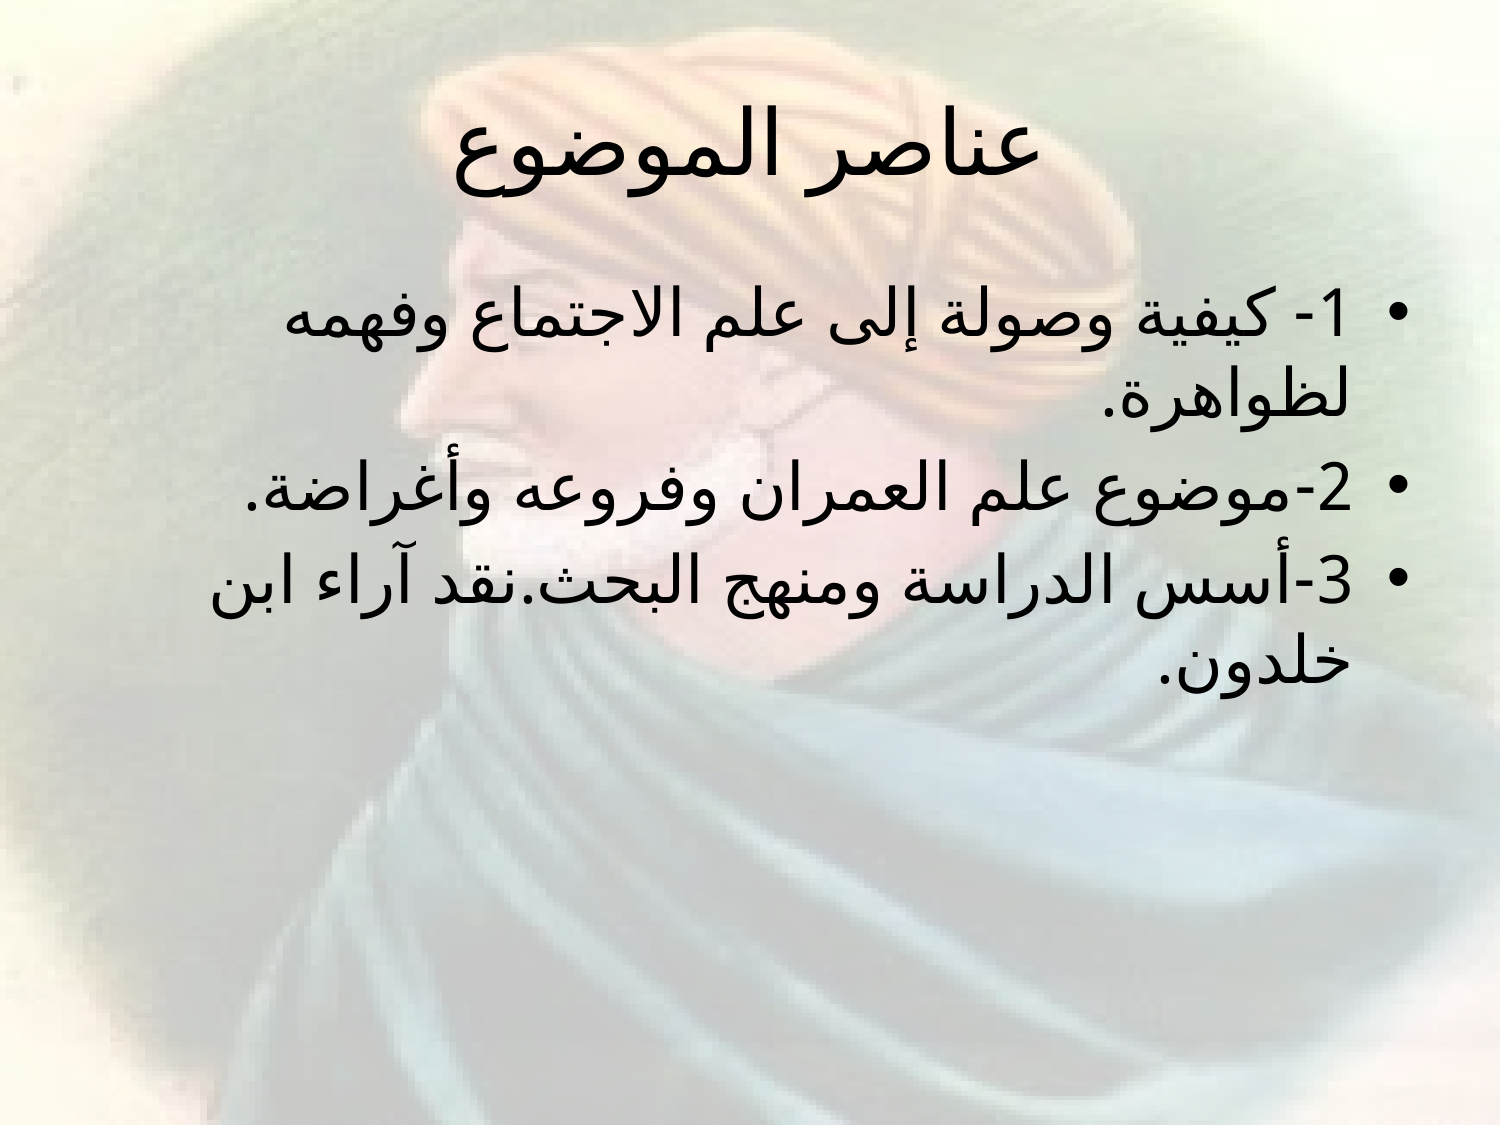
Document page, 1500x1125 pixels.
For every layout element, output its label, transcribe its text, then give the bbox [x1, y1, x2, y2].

list 1- كيفية وصولة إلى علم الاجتماع وفهمه لظواهرة. 2-موضوع علم العمران وفروعه وأغراضة. 3-أسس الدراسة ومنهج البحث.نقد آراء ابن خلدون. [75, 262, 1425, 1005]
title عناصر الموضوع [75, 45, 1425, 233]
